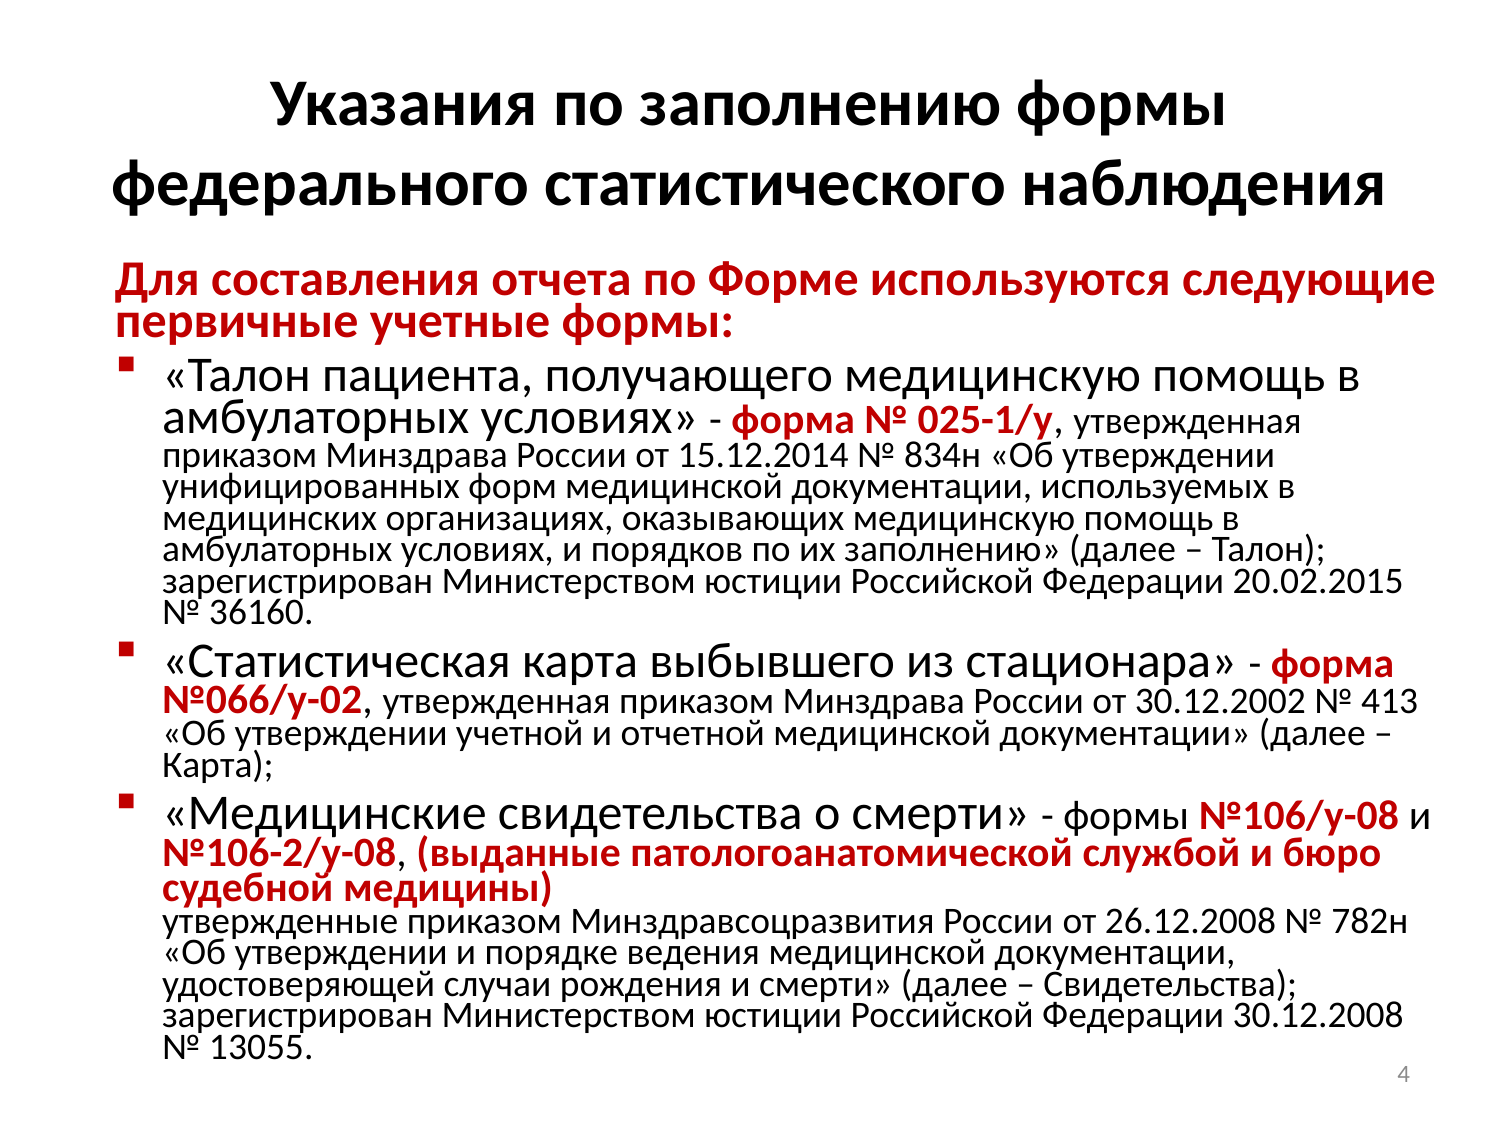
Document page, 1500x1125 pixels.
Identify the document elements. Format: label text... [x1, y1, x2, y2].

text_box Для составления отчета по Форме используются следующие первичные учетные формы: «Талон пациента, получающего медицинскую помощь в амбулаторных условиях» - форма № 025-1/у, утвержденная приказом Минздрава России от 15.12.2014 № 834н «Об утверждении унифицированных форм медицинской документации, используемых в медицинских организациях, оказывающих медицинскую помощь в амбулаторных условиях, и порядков по их заполнению» (далее – Талон); зарегистрирован Министерством юстиции Российской Федерации 20.02.2015 № 36160. «Статистическая карта выбывшего из стационара» - форма №066/у-02, утвержденная приказом Минздрава России от 30.12.2002 № 413 «Об утверждении учетной и отчетной медицинской документации» (далее – Карта); «Медицинские свидетельства о смерти» - формы №106/у-08 и №106-2/у-08, (выданные патологоанатомической службой и бюро судебной медицины) утвержденные приказом Минздравсоцразвития России от 26.12.2008 № 782н «Об утверждении и порядке ведения медицинской документации, удостоверяющей случаи рождения и смерти» (далее – Свидетельства); зарегистрирован Министерством юстиции Российской Федерации 30.12.2008 № 13055. [100, 254, 1459, 1073]
slide_number 4 [1074, 1073, 1425, 1103]
title Указания по заполнению формы федерального статистического наблюдения [75, 45, 1425, 233]
